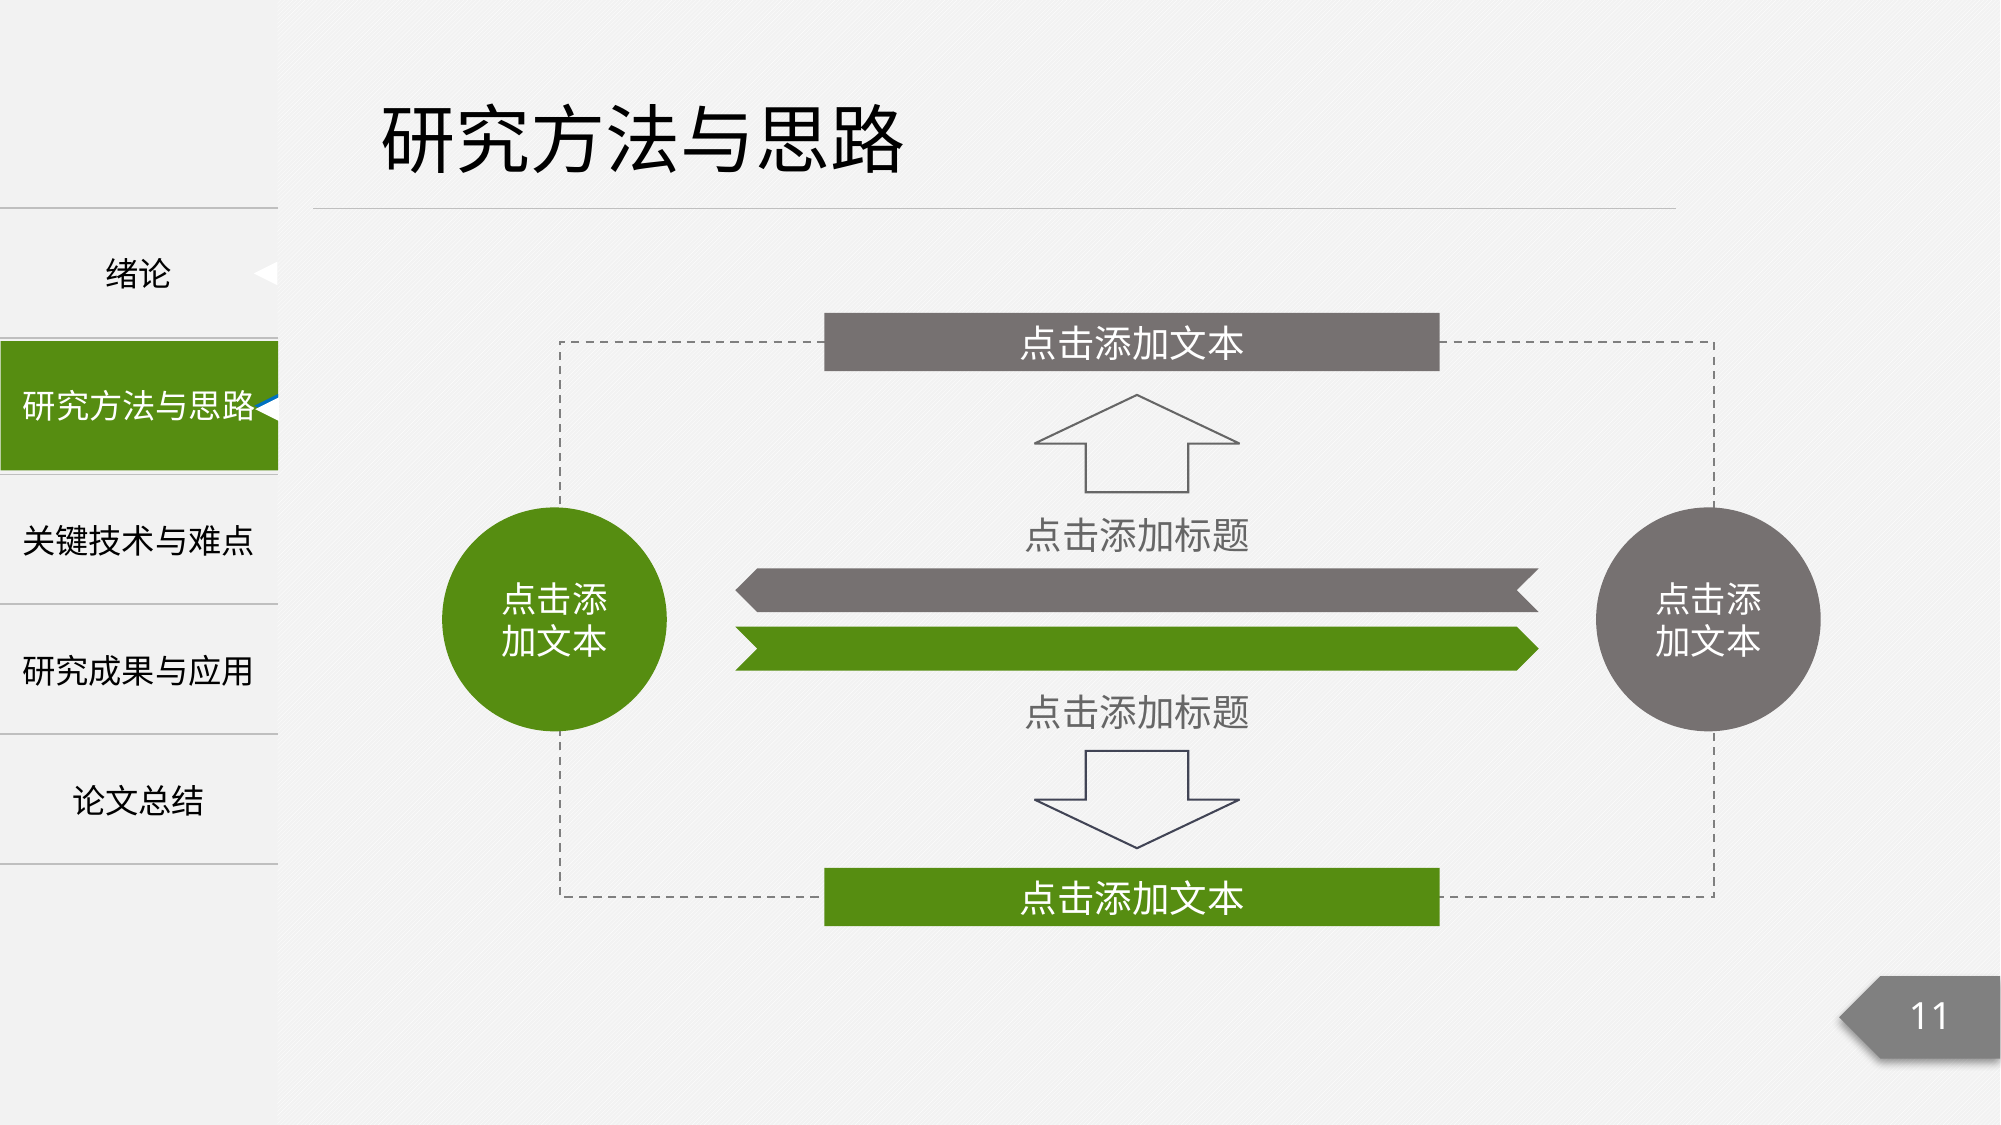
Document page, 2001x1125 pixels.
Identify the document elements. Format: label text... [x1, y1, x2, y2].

text_box [559, 341, 1715, 898]
text_box [1034, 393, 1241, 494]
text_box [1034, 749, 1241, 850]
text_box [732, 625, 1541, 672]
text_box 点击添加文本 [823, 867, 1441, 927]
text_box 点击添加文本 [441, 506, 668, 733]
text_box 点击添加文本 [823, 312, 1441, 372]
text_box 点击添加文本 [1595, 506, 1822, 733]
text_box [733, 567, 1542, 614]
text_box 点击添加标题 [1012, 506, 1262, 564]
text_box 点击添加标题 [1012, 682, 1262, 741]
